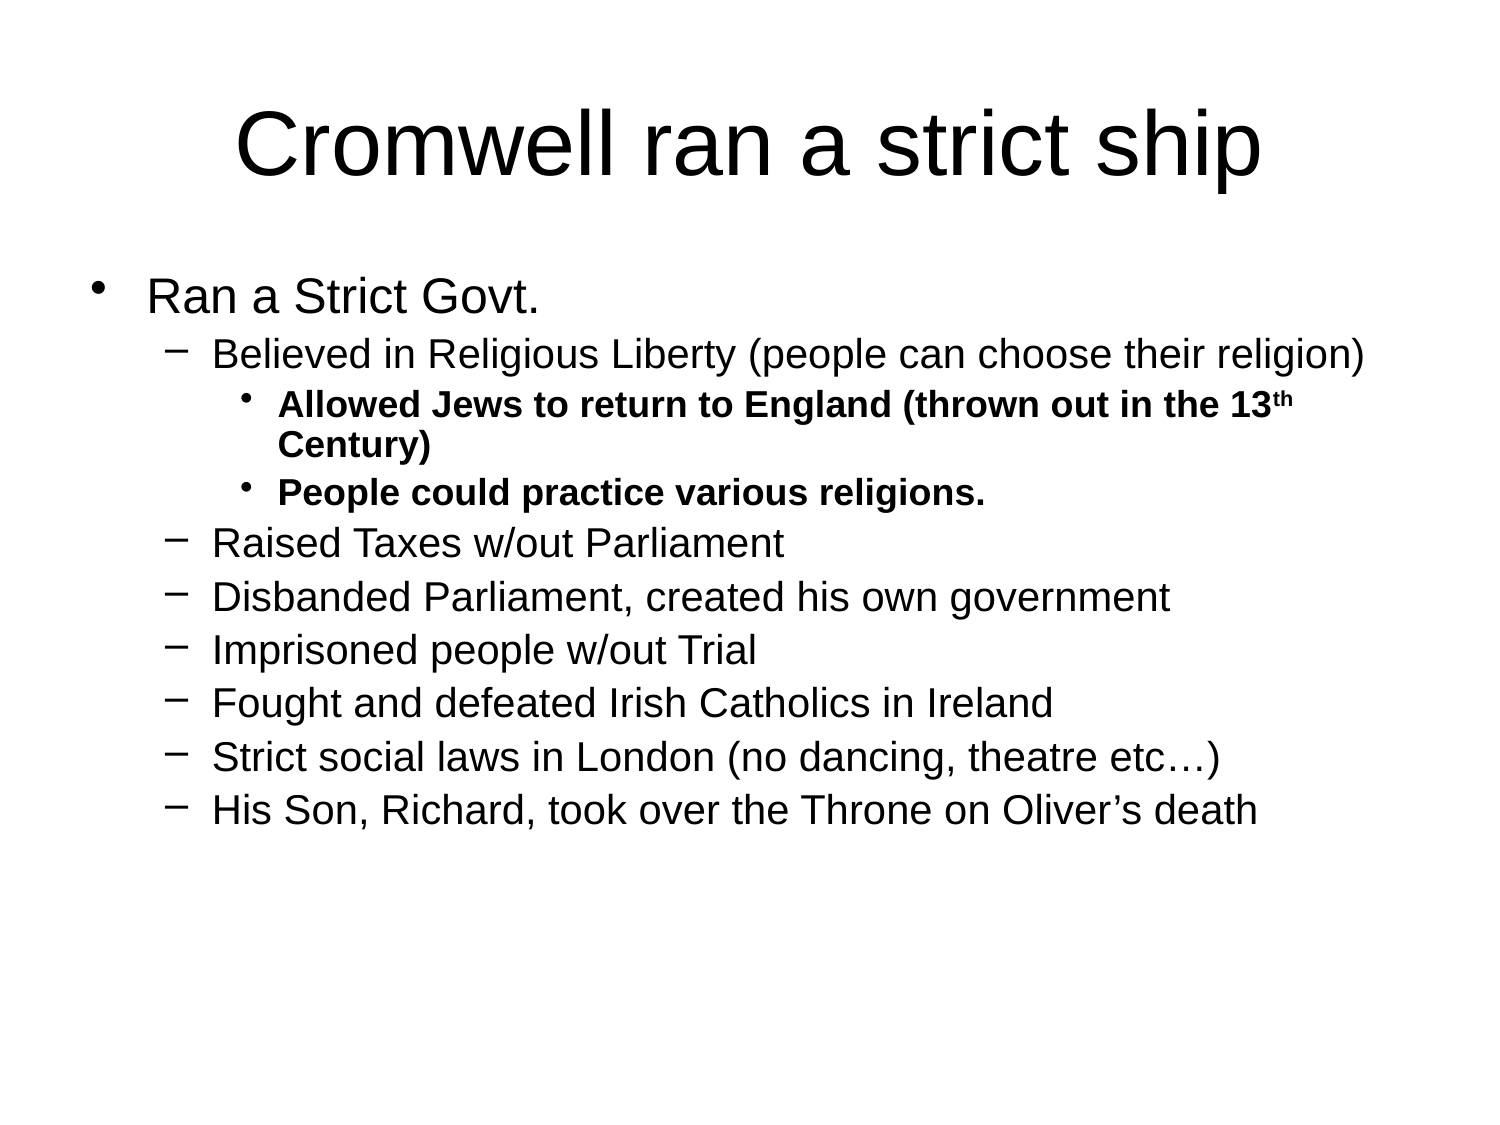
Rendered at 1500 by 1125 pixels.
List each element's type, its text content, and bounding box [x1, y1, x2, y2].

list Ran a Strict Govt. Believed in Religious Liberty (people can choose their religion) Allowed Jews to return to England (thrown out in the 13th Century) People could practice various religions. Raised Taxes w/out Parliament Disbanded Parliament, created his own government Imprisoned people w/out Trial Fought and defeated Irish Catholics in Ireland Strict social laws in London (no dancing, theatre etc…) His Son, Richard, took over the Throne on Oliver’s death [74, 262, 1426, 1006]
title Cromwell ran a strict ship [74, 44, 1426, 233]
